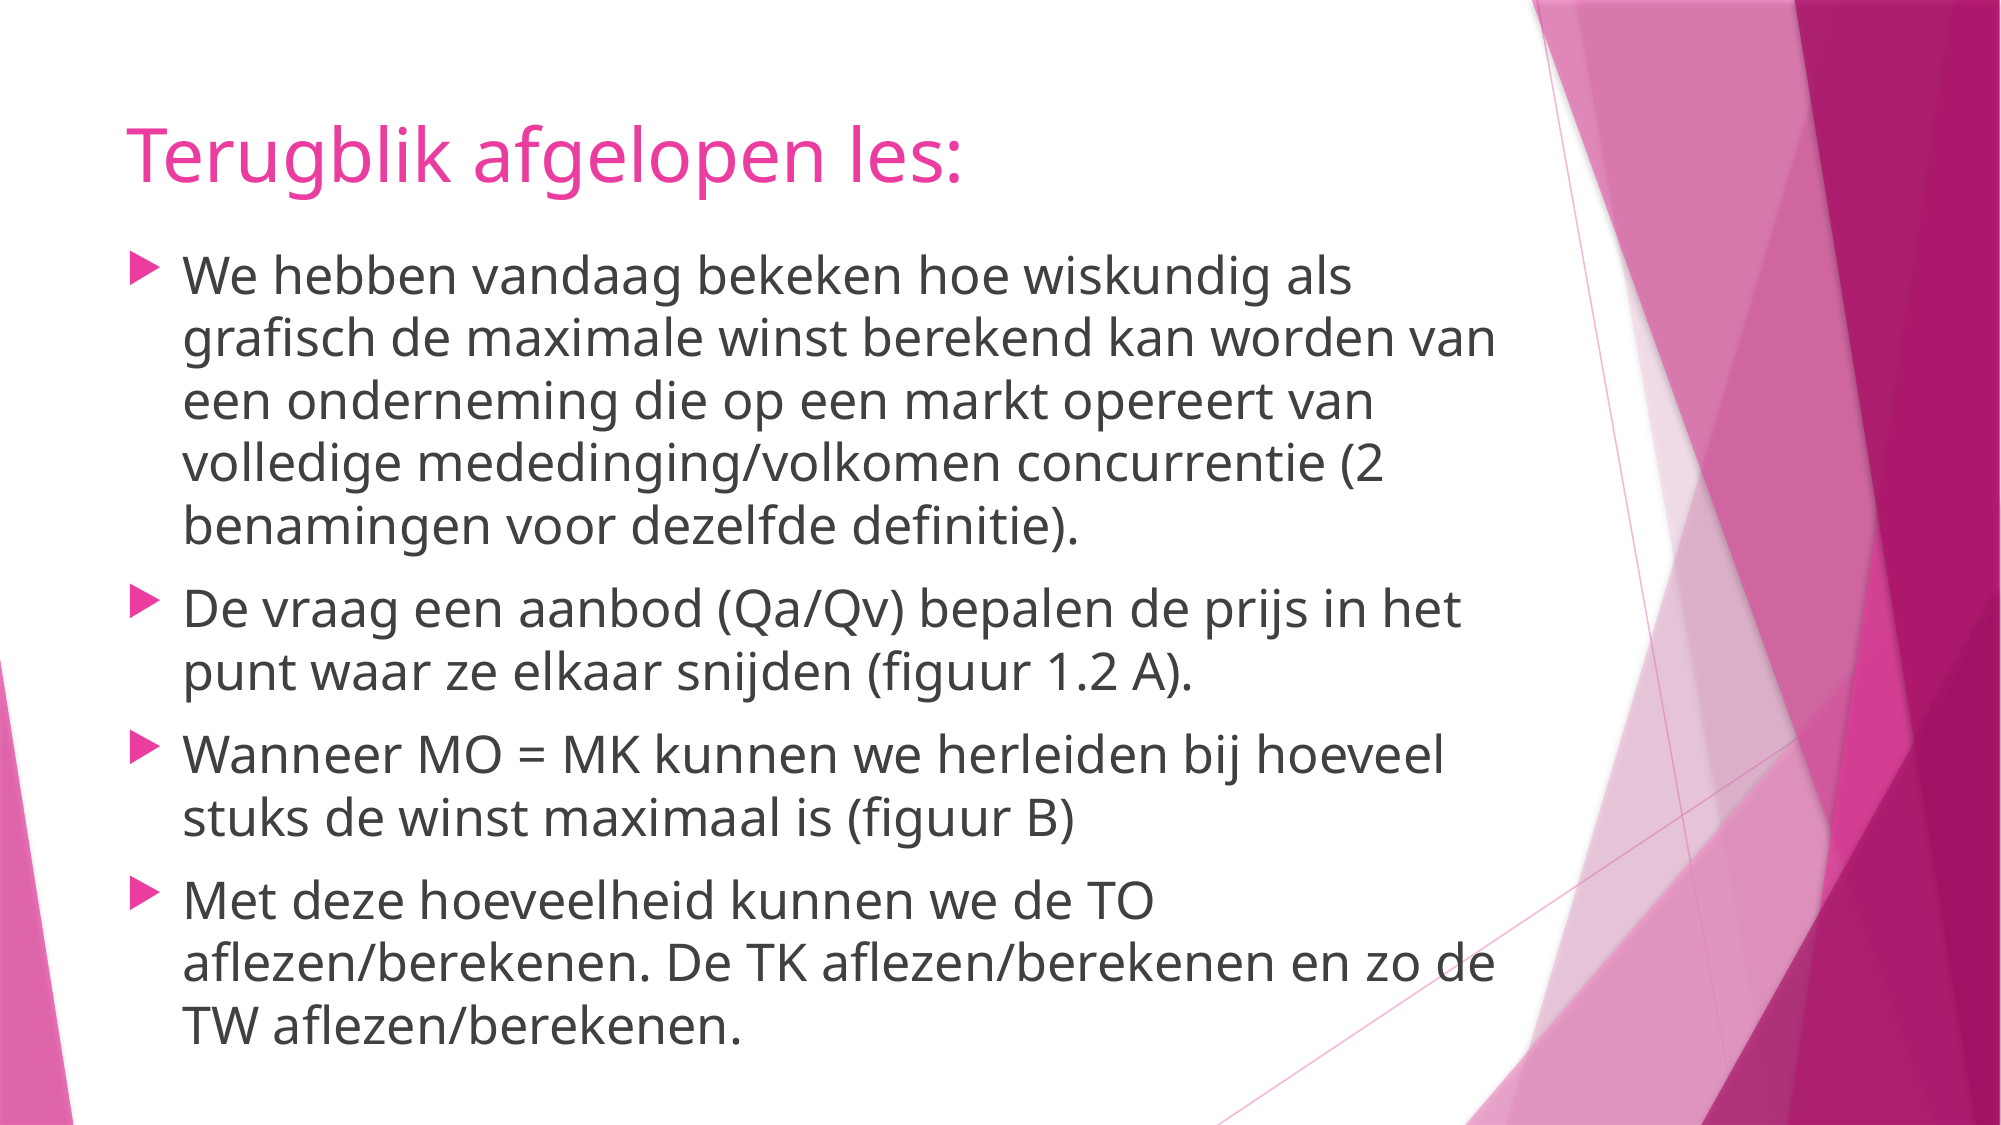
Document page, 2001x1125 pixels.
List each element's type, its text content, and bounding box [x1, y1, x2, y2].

title Terugblik afgelopen les: [111, 99, 1522, 234]
list We hebben vandaag bekeken hoe wiskundig als grafisch de maximale winst berekend kan worden van een onderneming die op een markt opereert van volledige mededinging/volkomen concurrentie (2 benamingen voor dezelfde definitie). De vraag een aanbod (Qa/Qv) bepalen de prijs in het punt waar ze elkaar snijden (figuur 1.2 A). Wanneer MO = MK kunnen we herleiden bij hoeveel stuks de winst maximaal is (figuur B) Met deze hoeveelheid kunnen we de TO aflezen/berekenen. De TK aflezen/berekenen en zo de TW aflezen/berekenen. [111, 234, 1522, 991]
